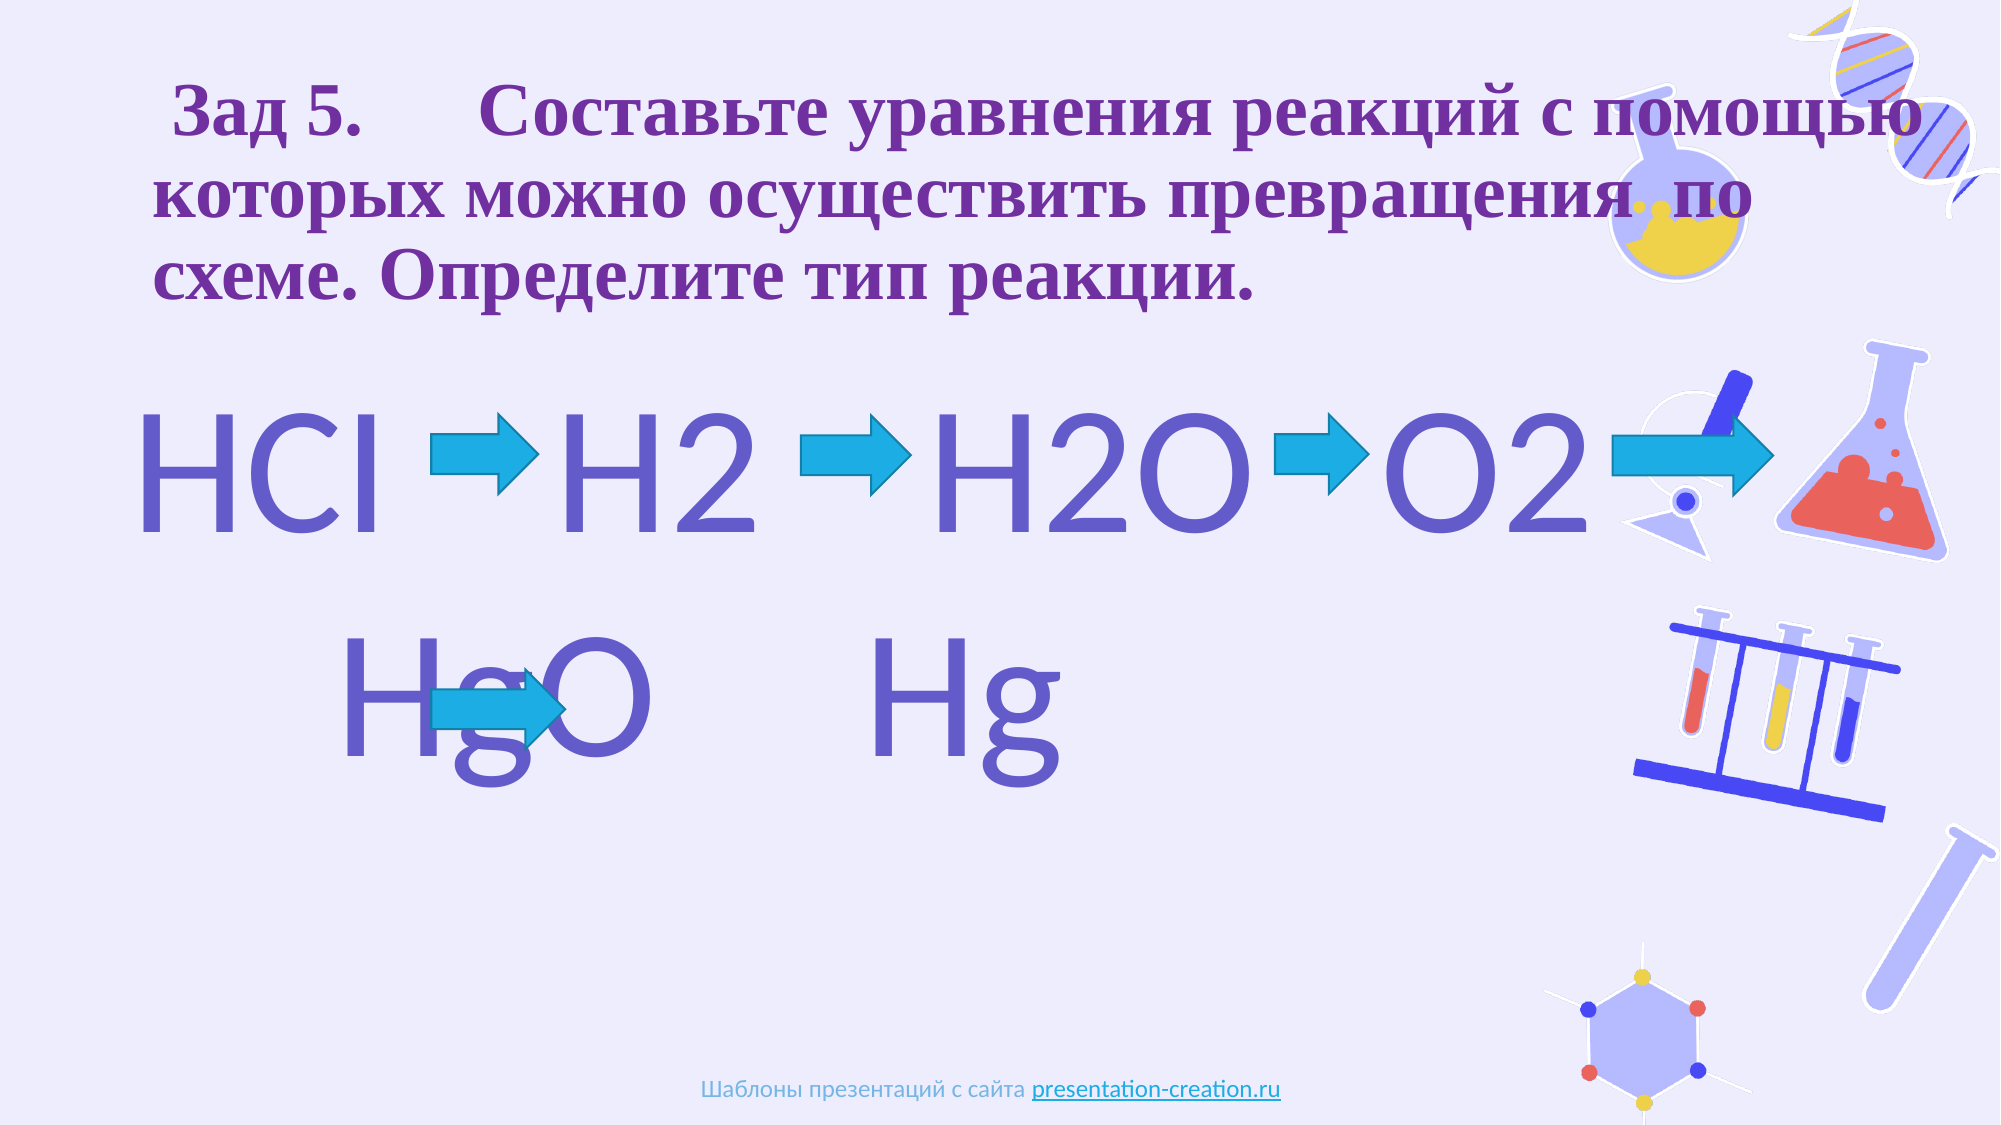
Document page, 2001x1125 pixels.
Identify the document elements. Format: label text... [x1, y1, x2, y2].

text_box НСI H2 H2O O2 HgO Hg [71, 325, 1875, 801]
text_box [430, 411, 540, 497]
text_box [1611, 413, 1775, 498]
picture [1787, 0, 2001, 220]
picture [1632, 604, 2000, 1014]
picture [1875, 338, 1950, 563]
text_box [1273, 411, 1371, 497]
text_box [430, 667, 567, 752]
picture [1543, 941, 1753, 1125]
title Зад 5. Составьте уравнения реакций с помощью которых можно осуществить превращения по схеме. Определите тип реакции. [137, 59, 1956, 326]
text_box [799, 412, 913, 498]
text_box Шаблоны презентаций с сайта presentation-creation.ru [641, 1064, 1341, 1125]
